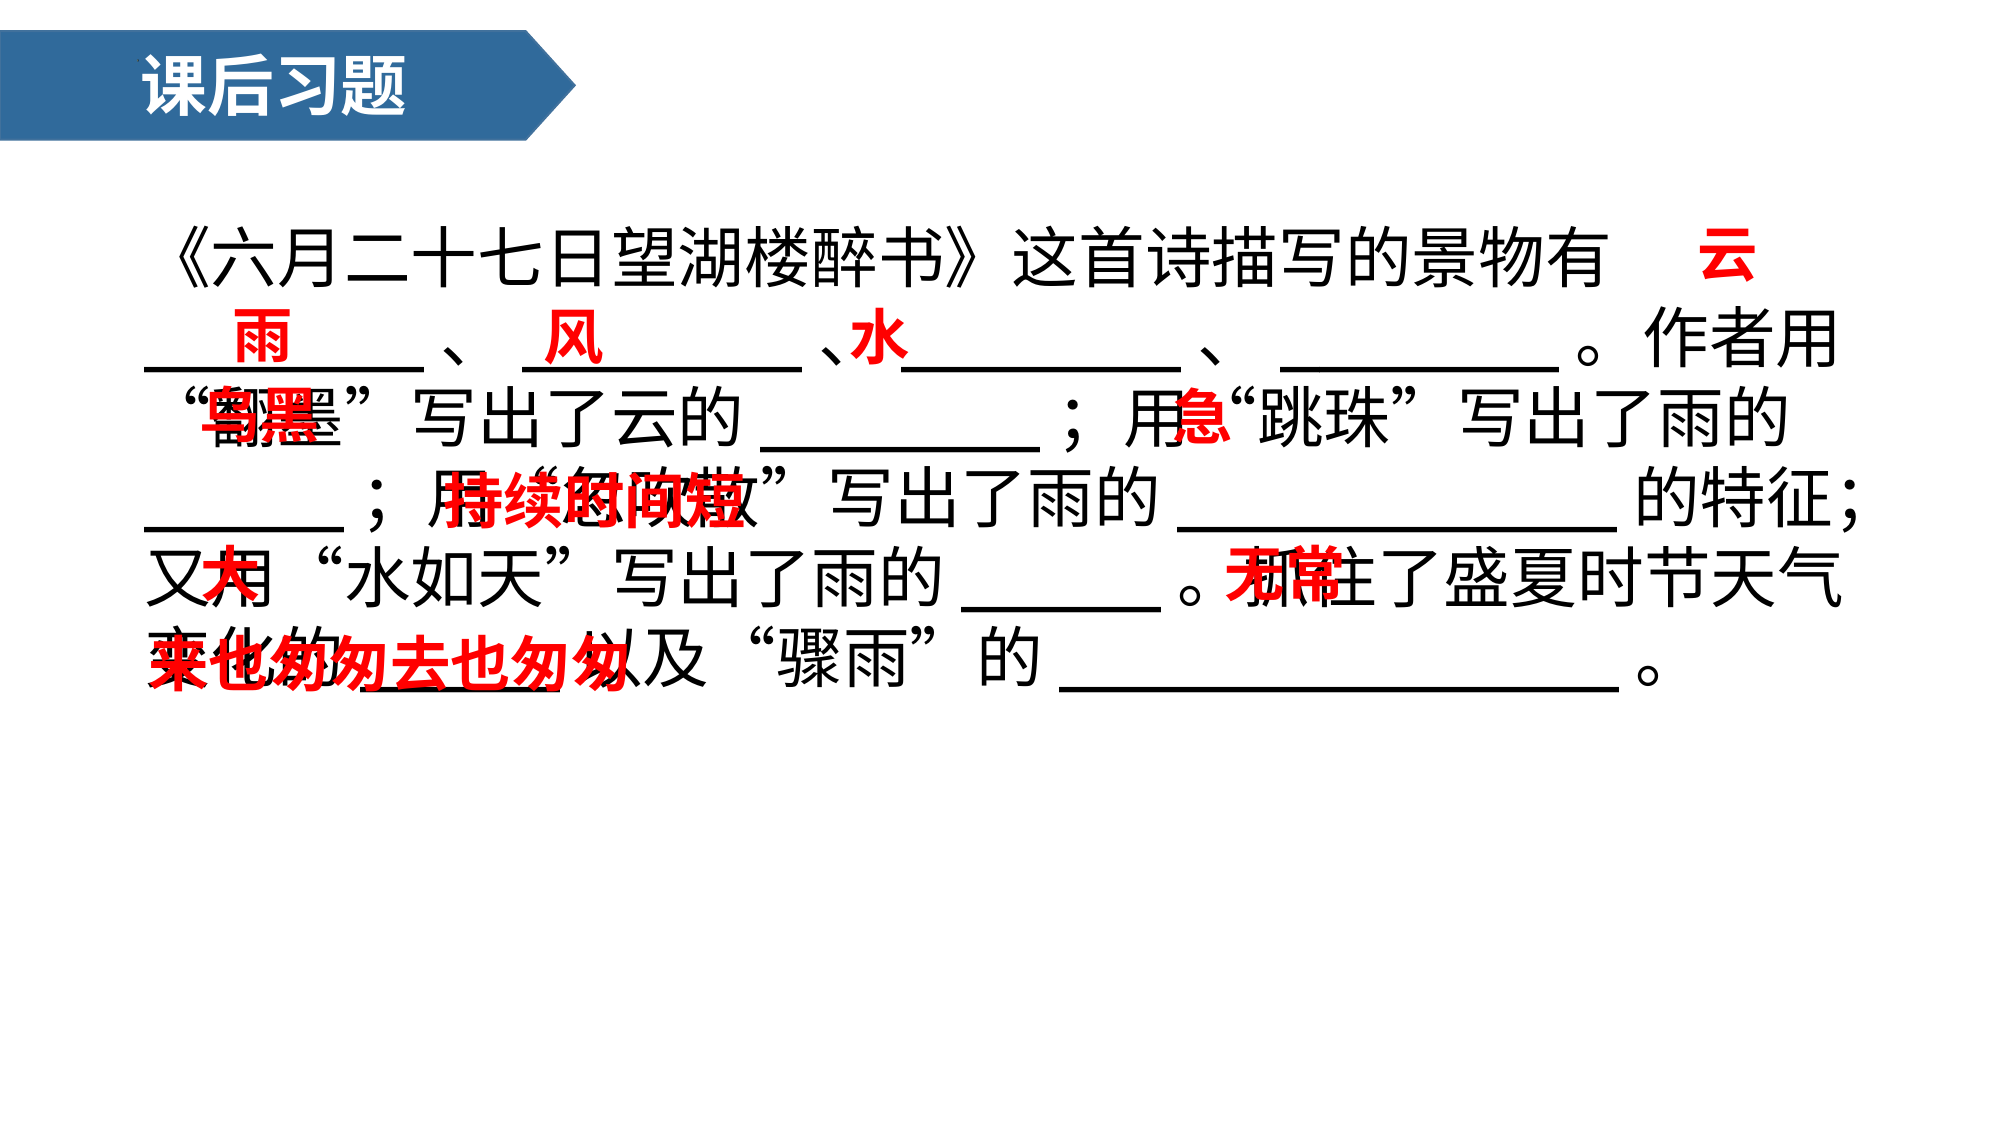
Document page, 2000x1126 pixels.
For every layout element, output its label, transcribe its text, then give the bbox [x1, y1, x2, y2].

text_box 来也匆匆去也匆匆 [133, 618, 648, 706]
text_box 大 [185, 528, 290, 617]
text_box 无常 [1209, 528, 1375, 617]
text_box 风 [528, 291, 634, 379]
text_box 持续时间短 [428, 455, 762, 543]
text_box 《六月二十七日望湖楼醉书》这首诗描写的景物有_______、_______、_______、_______。作者用“翻墨”写出了云的_______；用“跳珠”写出了雨的_____；用“忽吹散”写出了雨的___________的特征；又用“水如天”写出了雨的_____。抓住了盛夏时节天气变化的_____以及“骤雨”的______________。 [129, 208, 1874, 703]
text_box 水 [834, 291, 940, 379]
text_box 乌黑 [184, 369, 350, 457]
text_box 云 [1682, 208, 1787, 296]
text_box 课后习题 [125, 44, 459, 127]
text_box 雨 [217, 289, 322, 369]
text_box 急 [1157, 371, 1262, 459]
